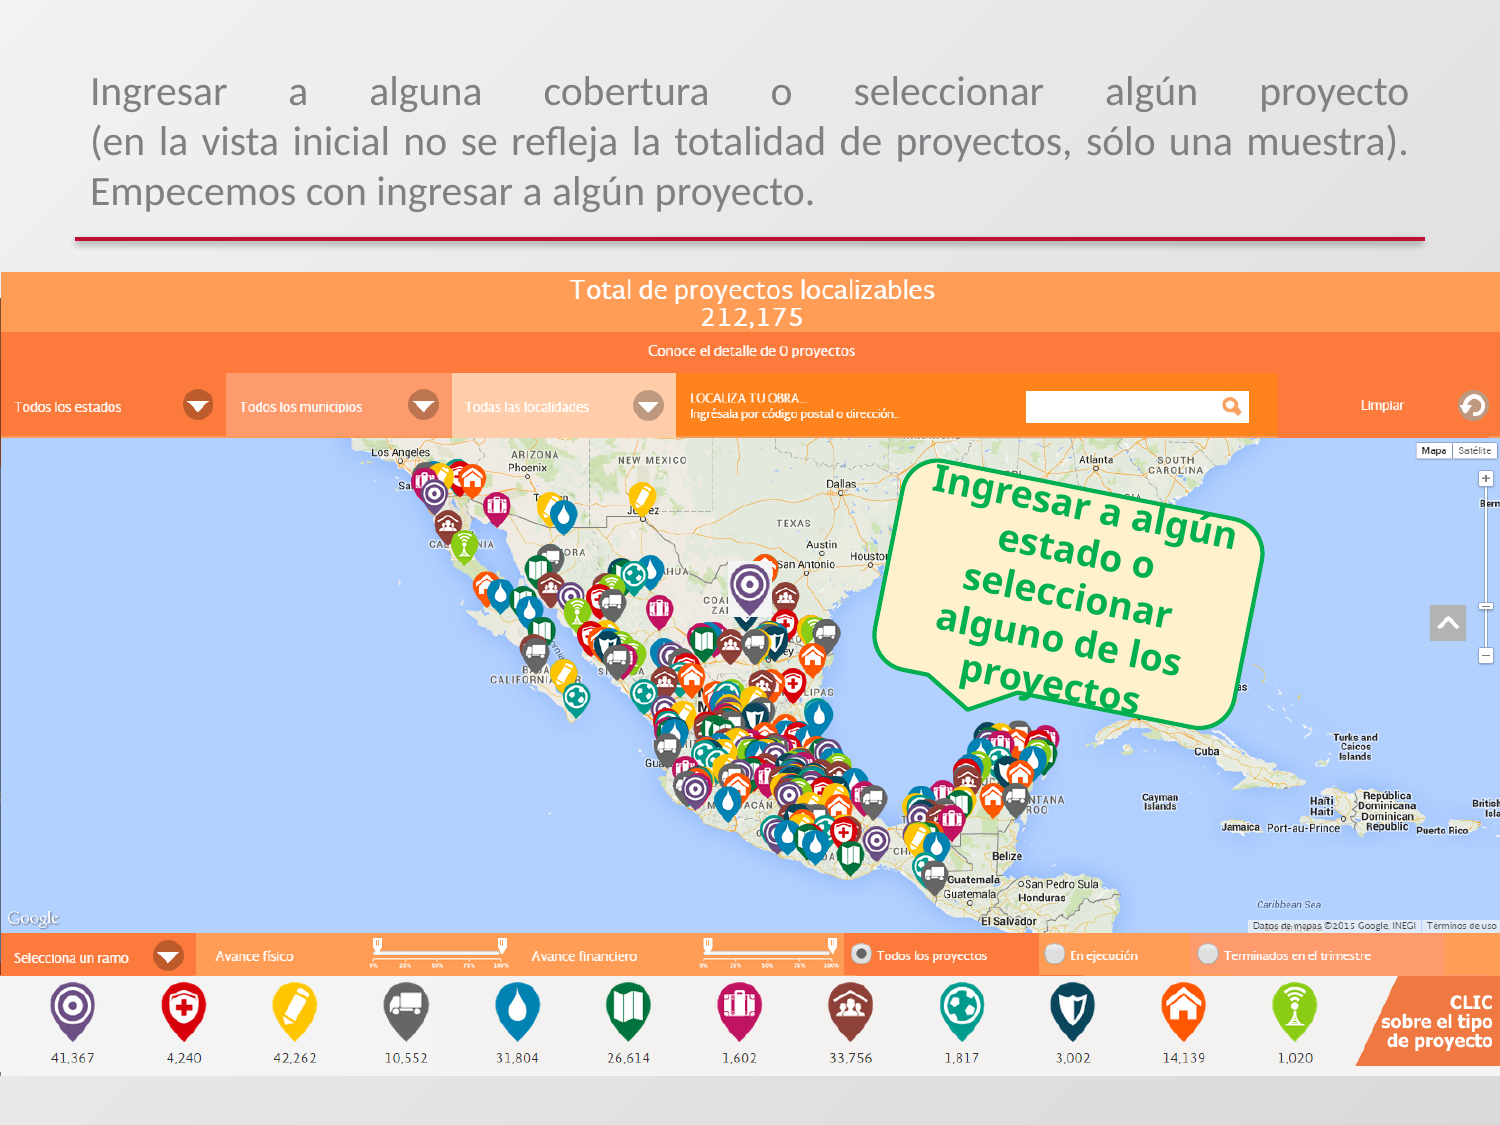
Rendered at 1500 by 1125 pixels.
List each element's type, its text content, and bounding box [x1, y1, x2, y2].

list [0, 271, 1500, 975]
picture [728, 561, 772, 618]
title Ingresar a alguna cobertura o seleccionar algún proyecto (en la vista inicial no se refleja la totalidad de proyectos, sólo una muestra). Empecemos con ingresar a algún proyecto. [75, 45, 1425, 233]
picture [0, 975, 1500, 1073]
